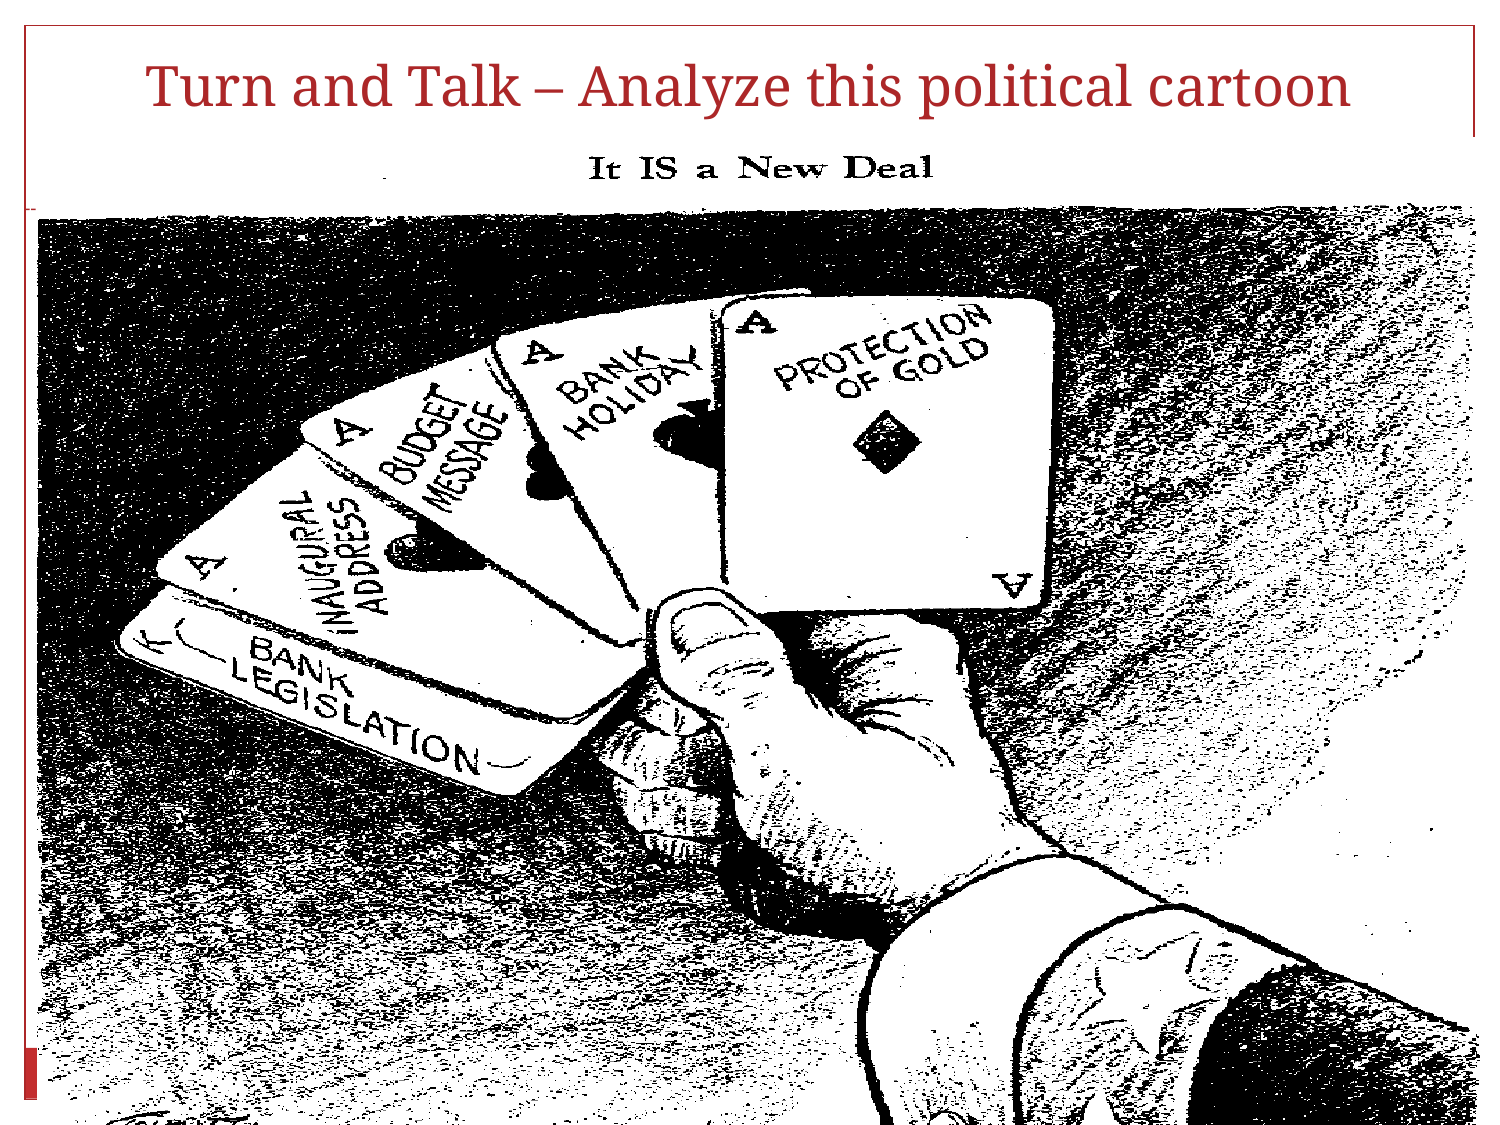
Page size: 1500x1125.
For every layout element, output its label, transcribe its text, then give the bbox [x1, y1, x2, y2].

picture [37, 137, 1500, 1125]
title Turn and Talk – Analyze this political cartoon [50, 0, 1450, 125]
